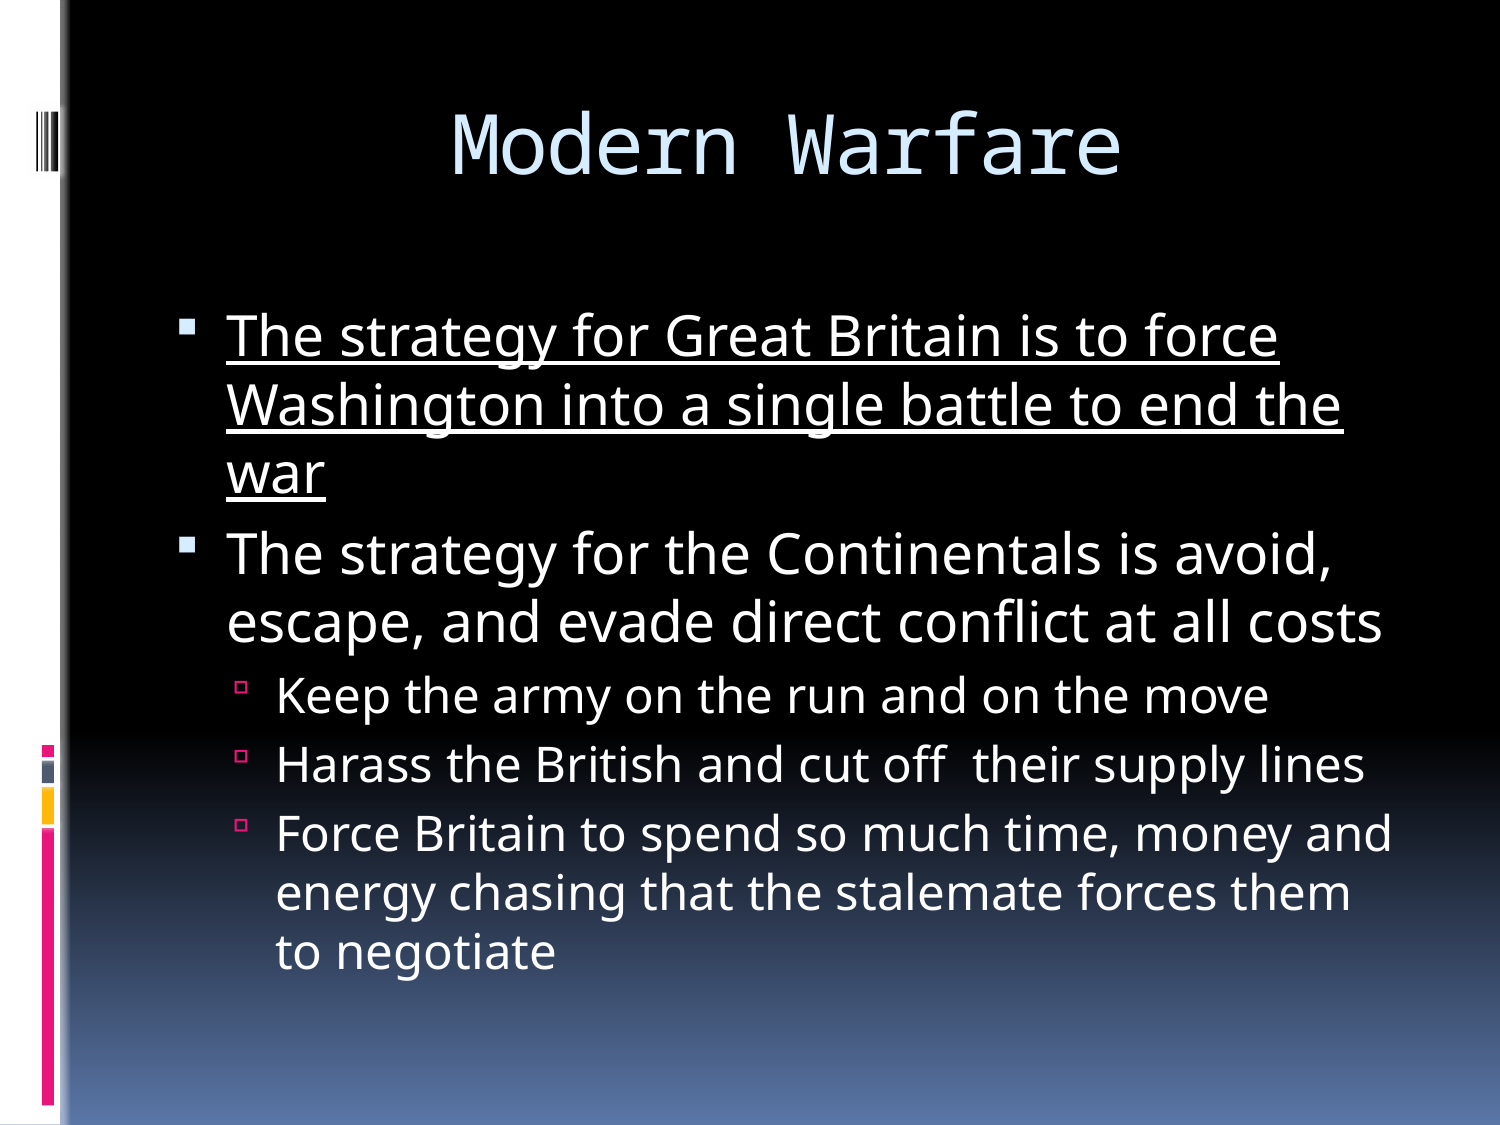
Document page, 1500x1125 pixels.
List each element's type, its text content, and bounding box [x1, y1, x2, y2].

list The strategy for Great Britain is to force Washington into a single battle to end the war The strategy for the Continentals is avoid, escape, and evade direct conflict at all costs Keep the army on the run and on the move Harass the British and cut off their supply lines Force Britain to spend so much time, money and energy chasing that the stalemate forces them to negotiate [150, 292, 1425, 1043]
title Modern Warfare [150, 83, 1425, 234]
